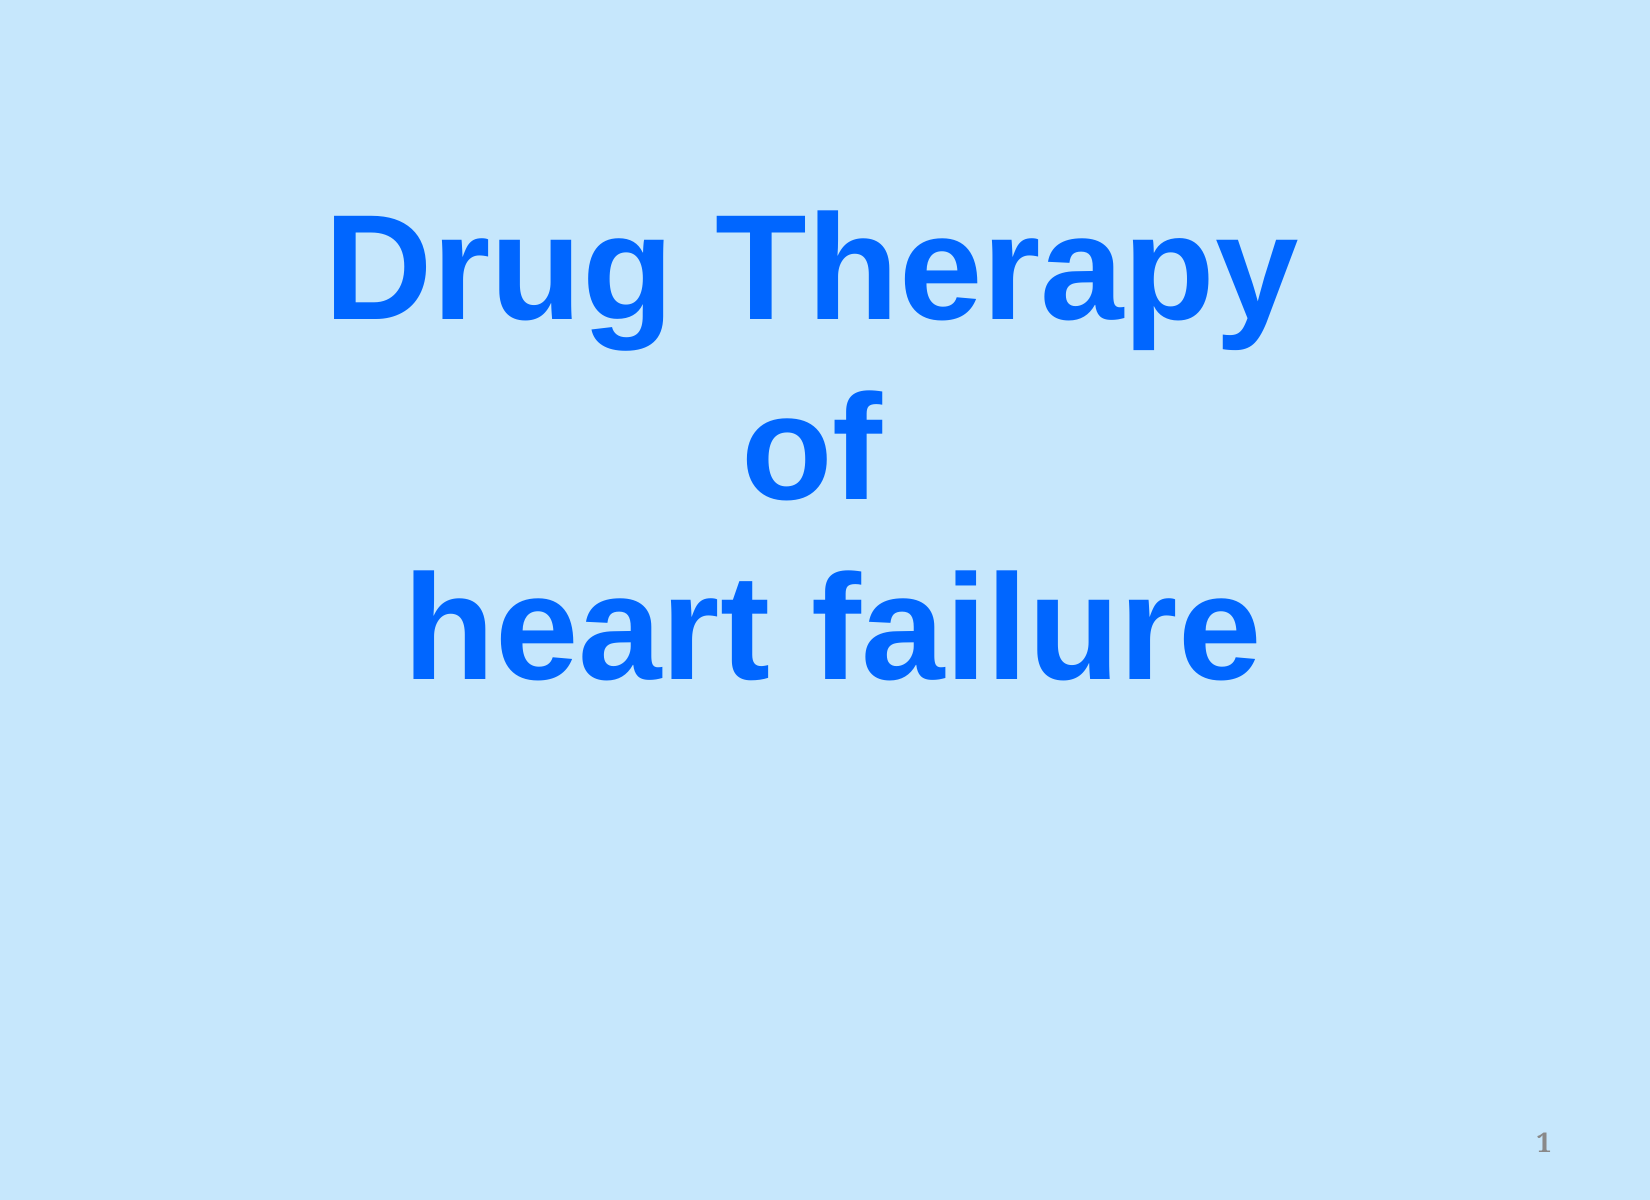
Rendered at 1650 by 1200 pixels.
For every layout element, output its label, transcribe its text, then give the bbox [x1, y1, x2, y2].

slide_number 1 [1182, 1112, 1568, 1176]
text_box Drug Therapy of heart failure [309, 162, 1357, 718]
